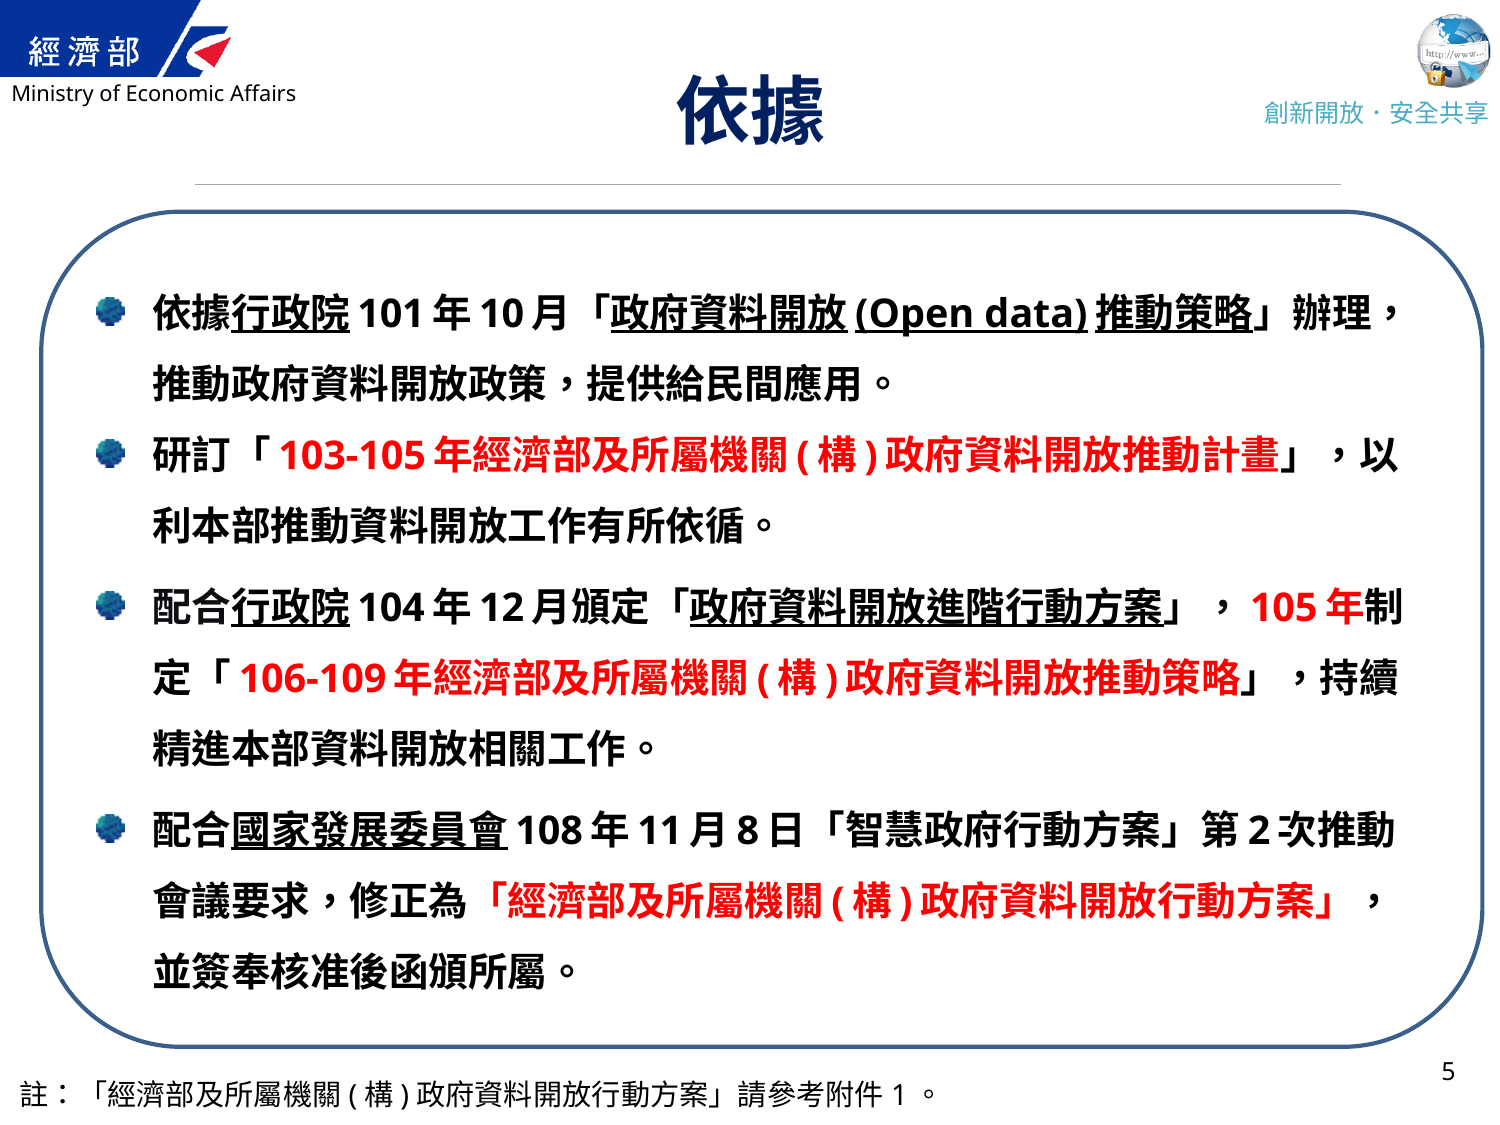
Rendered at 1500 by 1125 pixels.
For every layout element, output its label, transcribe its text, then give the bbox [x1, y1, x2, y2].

picture [96, 591, 125, 620]
picture [0, 0, 231, 77]
text_box 註：「經濟部及所屬機關(構)政府資料開放行動方案」請參考附件1。 [5, 1068, 1164, 1119]
picture [1411, 10, 1495, 90]
text_box 依據行政院101年10月「政府資料開放(Open data)推動策略」辦理，推動政府資料開放政策，提供給民間應用。 研訂「103-105年經濟部及所屬機關(構)政府資料開放推動計畫」，以利本部推動資料開放工作有所依循。 配合行政院104年12月頒定「政府資料開放進階行動方案」，105年制定「106-109年經濟部及所屬機關(構)政府資料開放推動策略」，持續精進本部資料開放相關工作。 配合國家發展委員會108年11月8日「智慧政府行動方案」第2次推動會議要求，修正為「經濟部及所屬機關(構)政府資料開放行動方案」，並簽奉核准後函頒所屬。 [39, 209, 1485, 1049]
picture [96, 439, 125, 468]
slide_number 5 [1120, 1042, 1471, 1103]
title 依據 [75, 45, 1425, 173]
picture [96, 814, 125, 843]
picture [96, 297, 125, 326]
